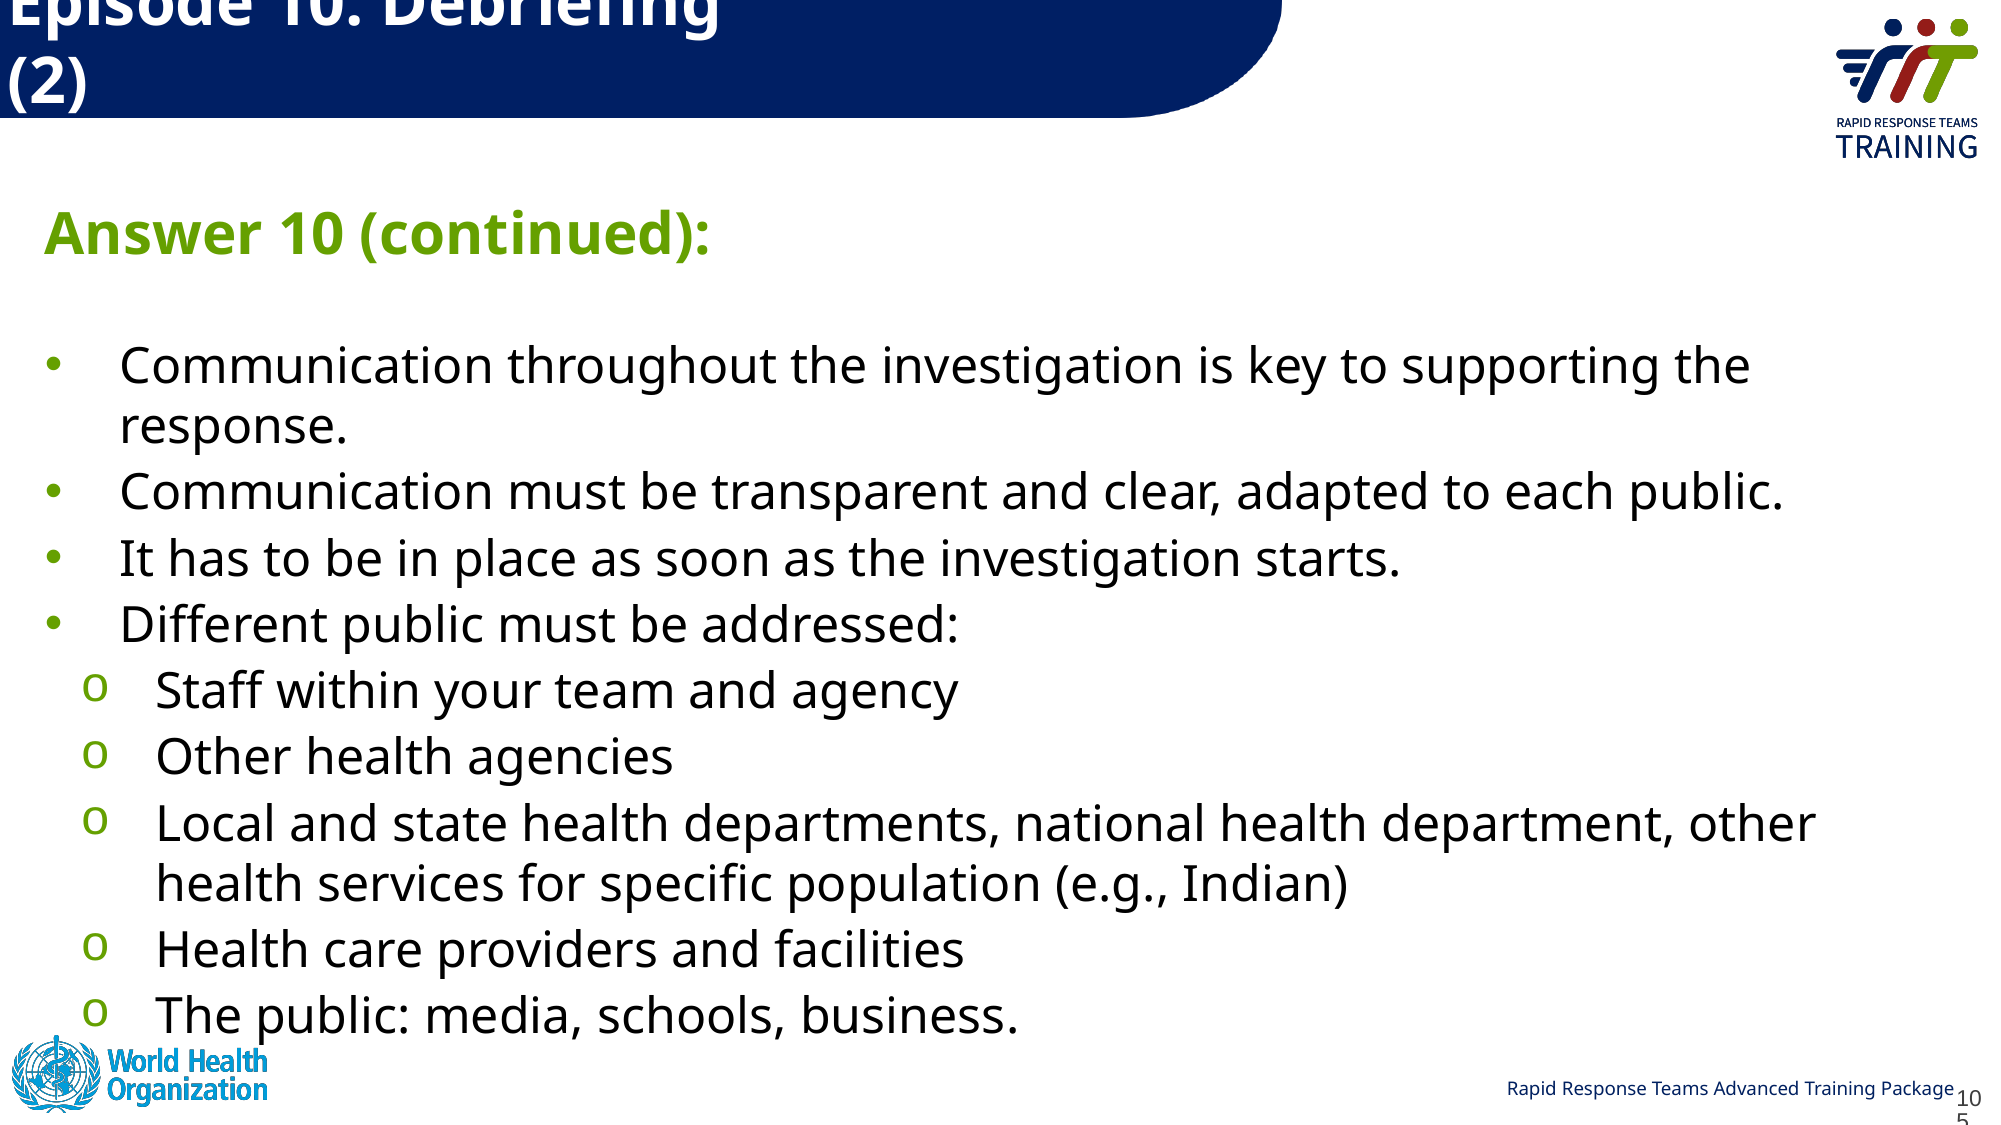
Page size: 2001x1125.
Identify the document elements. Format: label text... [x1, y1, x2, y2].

picture [46, 1056, 54, 1062]
picture [1835, 19, 1978, 167]
picture [24, 1054, 36, 1087]
picture [12, 1083, 48, 1113]
picture [30, 1083, 37, 1091]
list Answer 10 (continued): Communication throughout the investigation is key to supporting the response. Communication must be transparent and clear, adapted to each public. It has to be in place as soon as the investigation starts. Different public must be addressed: Staff within your team and agency Other health agencies Local and state health departments, national health department, other health services for specific population (e.g., Indian) Health care providers and facilities The public: media, schools, business. [36, 196, 1932, 971]
picture [59, 1035, 267, 1113]
picture [71, 1053, 90, 1091]
picture [40, 1062, 47, 1070]
title Episode 10: Debriefing (2) [0, 0, 821, 125]
picture [34, 1054, 43, 1078]
picture [36, 1088, 78, 1105]
picture [50, 1108, 62, 1113]
picture [22, 1062, 26, 1077]
picture [821, 0, 1282, 118]
picture [12, 1035, 54, 1068]
